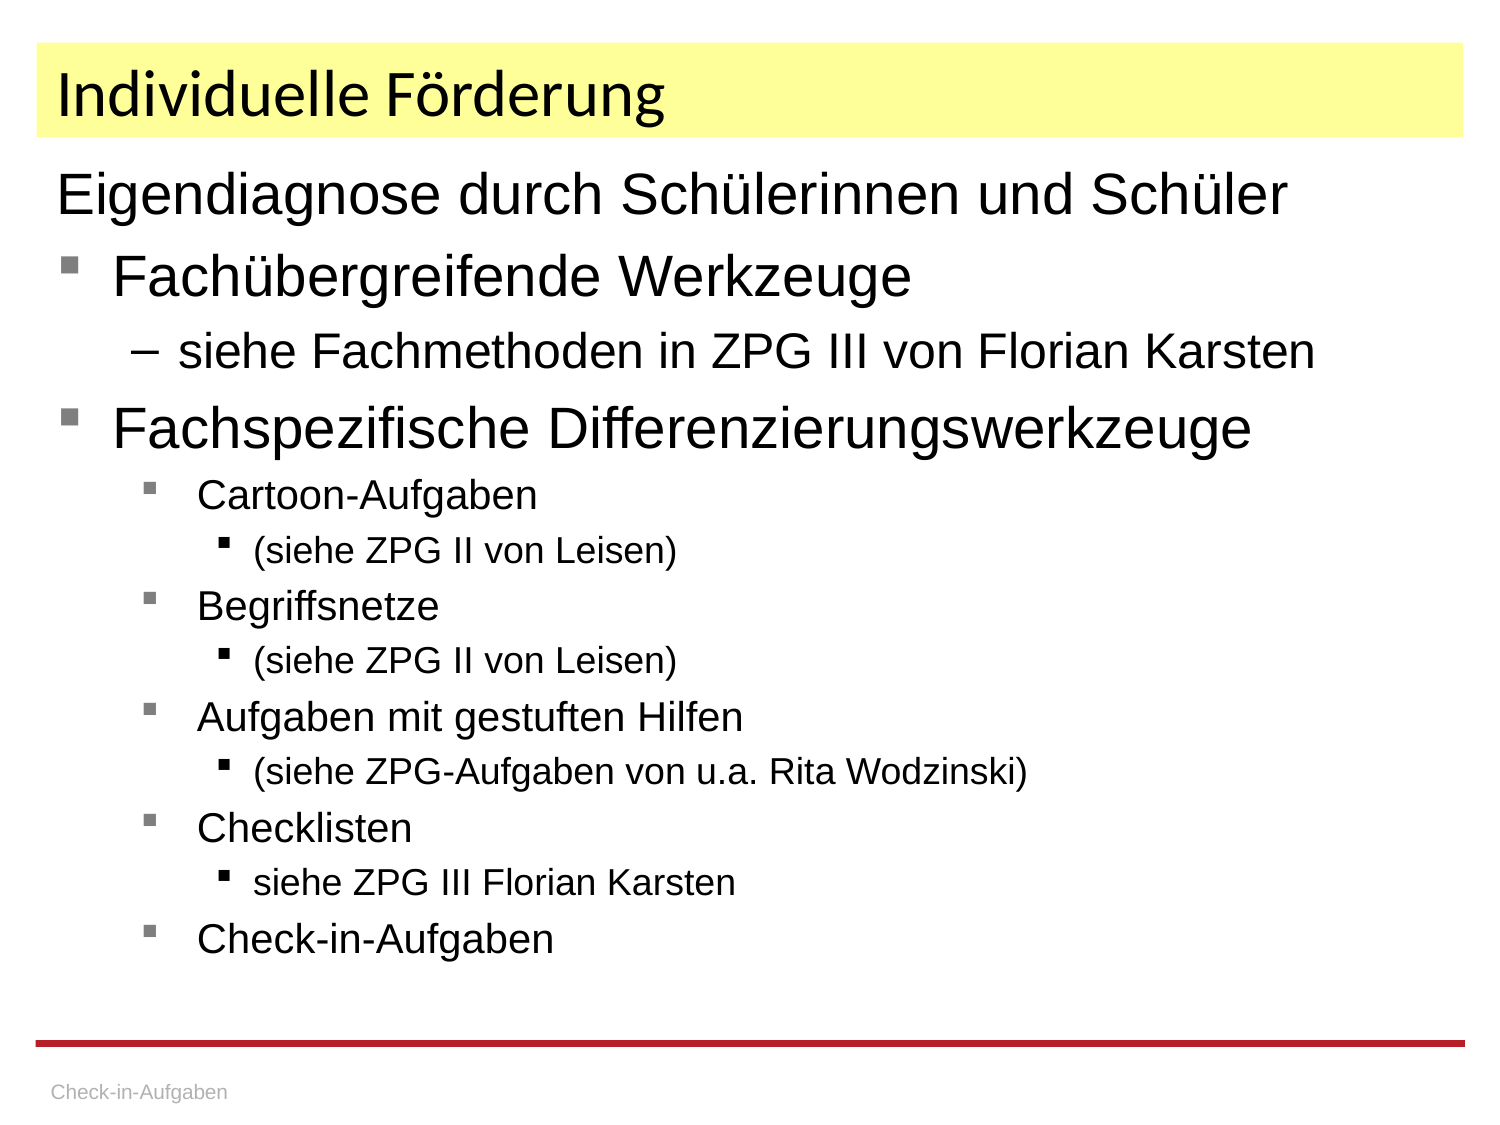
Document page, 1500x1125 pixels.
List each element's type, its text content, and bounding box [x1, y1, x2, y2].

list Eigendiagnose durch Schülerinnen und Schüler Fachübergreifende Werkzeuge siehe Fachmethoden in ZPG III von Florian Karsten Fachspezifische Differenzierungswerkzeuge Cartoon-Aufgaben (siehe ZPG II von Leisen) Begriffsnetze (siehe ZPG II von Leisen) Aufgaben mit gestuften Hilfen (siehe ZPG-Aufgaben von u.a. Rita Wodzinski) Checklisten siehe ZPG III Florian Karsten Check-in-Aufgaben [41, 149, 1459, 1024]
title Individuelle Förderung [41, 42, 1459, 149]
footer Check-in-Aufgaben [35, 1061, 768, 1122]
